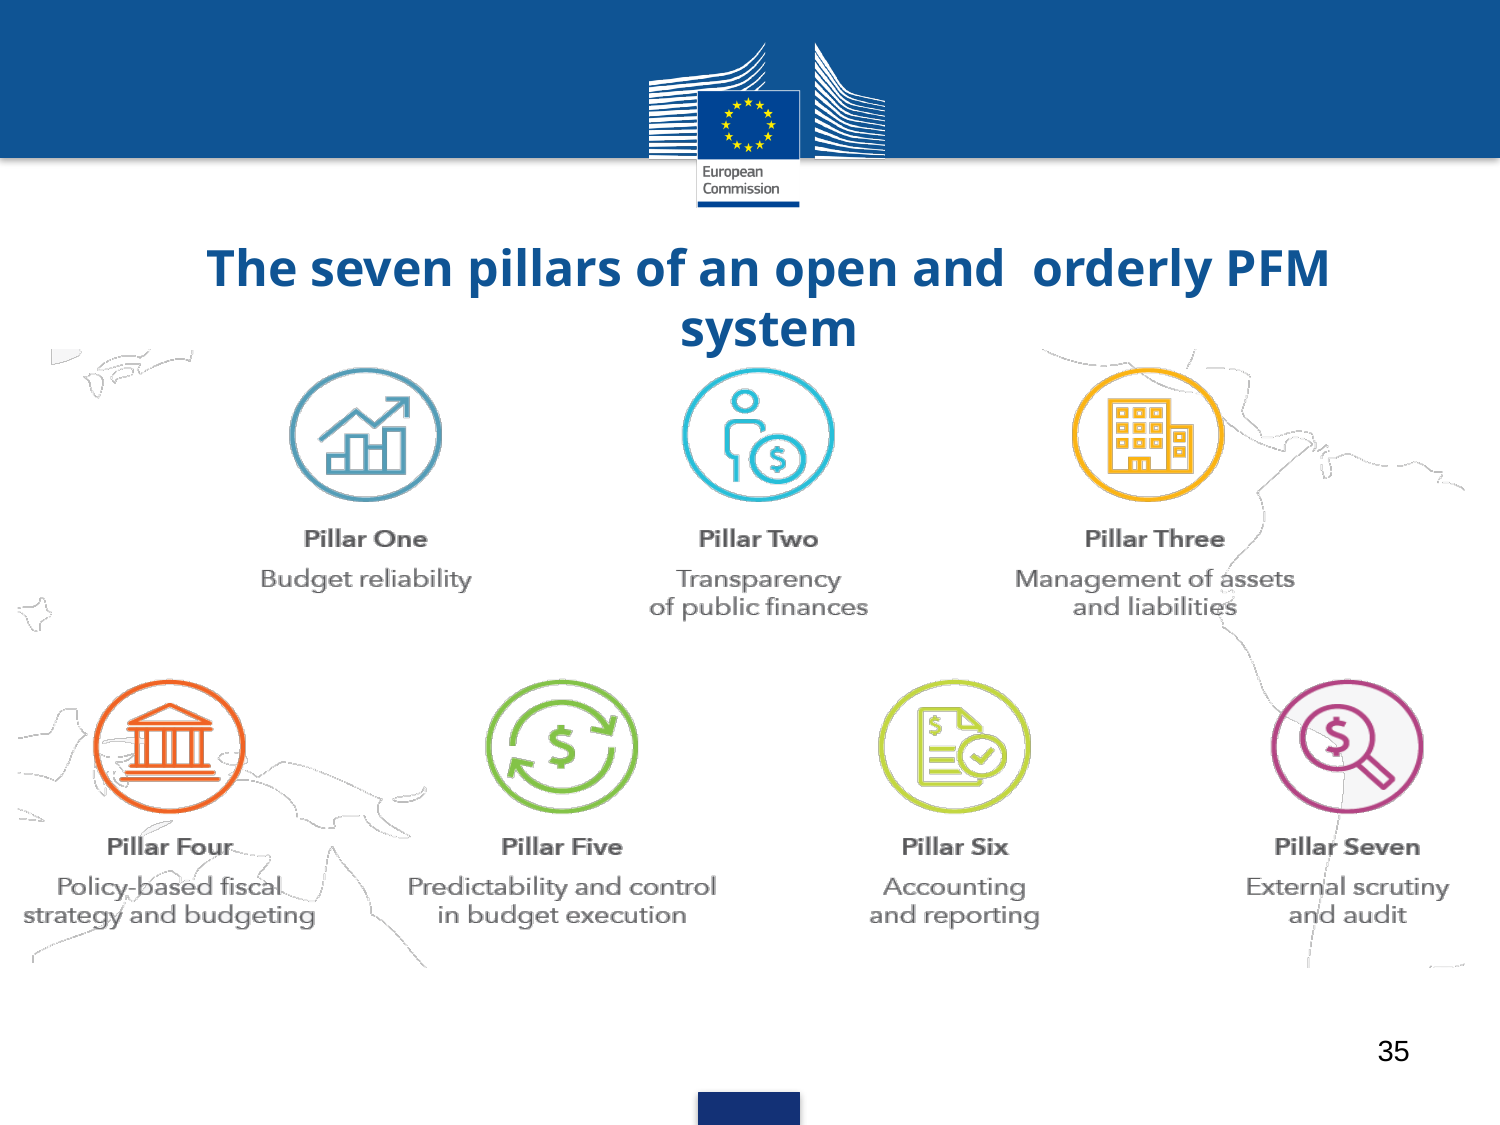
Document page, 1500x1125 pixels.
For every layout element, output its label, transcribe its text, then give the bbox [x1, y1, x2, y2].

slide_number 35 [1074, 1024, 1426, 1103]
picture [649, 42, 885, 208]
title The seven pillars of an open and orderly PFM system [64, 219, 1416, 349]
text_box [17, 349, 1465, 968]
